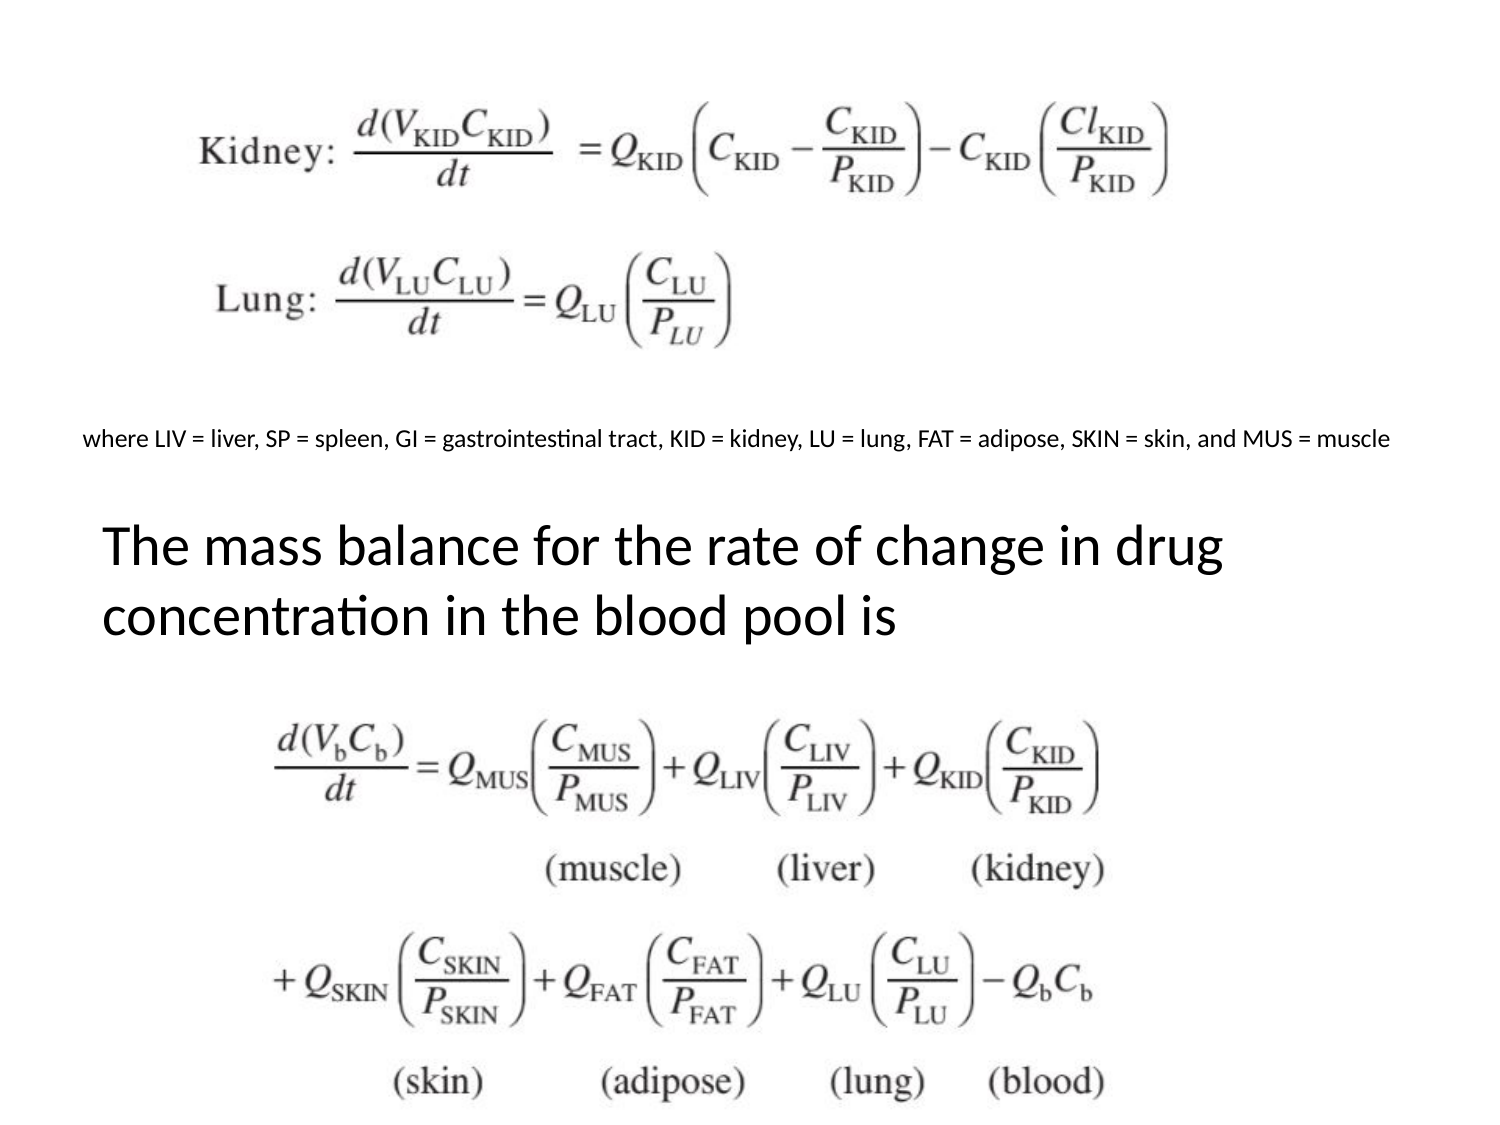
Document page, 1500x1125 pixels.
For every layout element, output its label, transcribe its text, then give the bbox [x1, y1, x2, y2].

picture [149, 62, 1216, 374]
picture [262, 671, 1180, 1125]
text_box The mass balance for the rate of change in drug concentration in the blood pool is [87, 499, 1425, 655]
title where LIV = liver, SP = spleen, GI = gastrointestinal tract, KID = kidney, LU = lung, FAT = adipose, SKIN = skin, and MUS = muscle [62, 412, 1413, 530]
